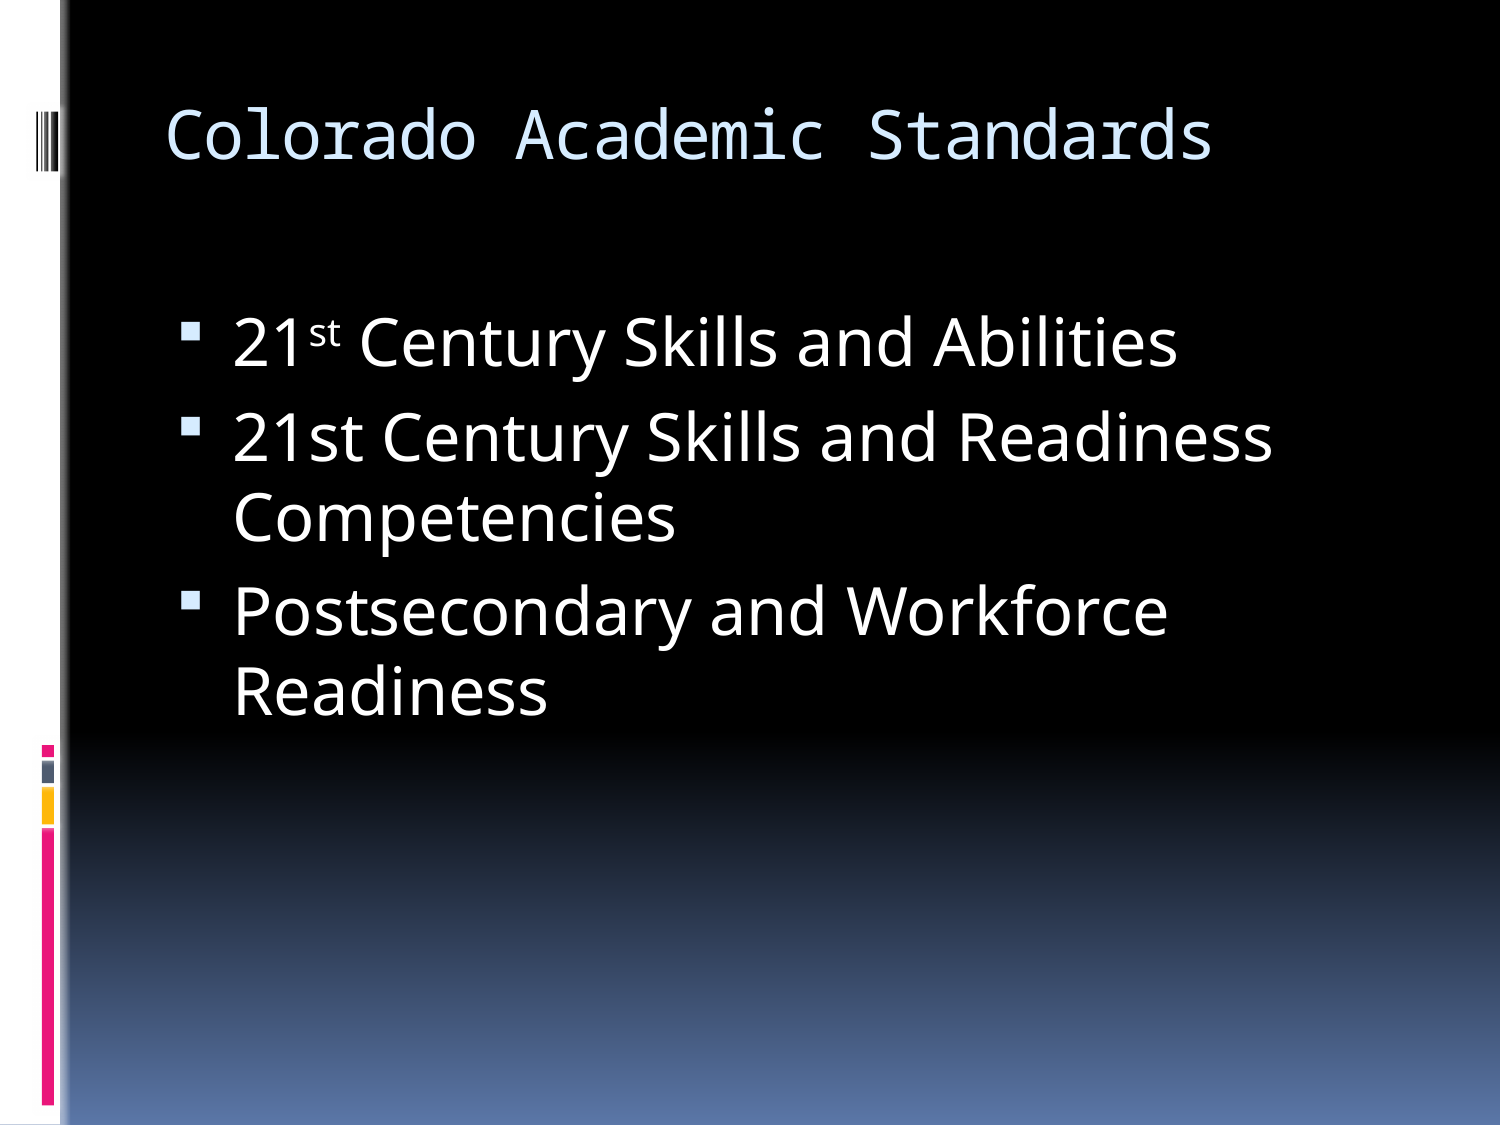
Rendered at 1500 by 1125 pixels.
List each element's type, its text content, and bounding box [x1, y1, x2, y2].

list 21st Century Skills and Abilities 21st Century Skills and Readiness Competencies Postsecondary and Workforce Readiness [150, 292, 1425, 1043]
title Colorado Academic Standards [150, 83, 1425, 234]
